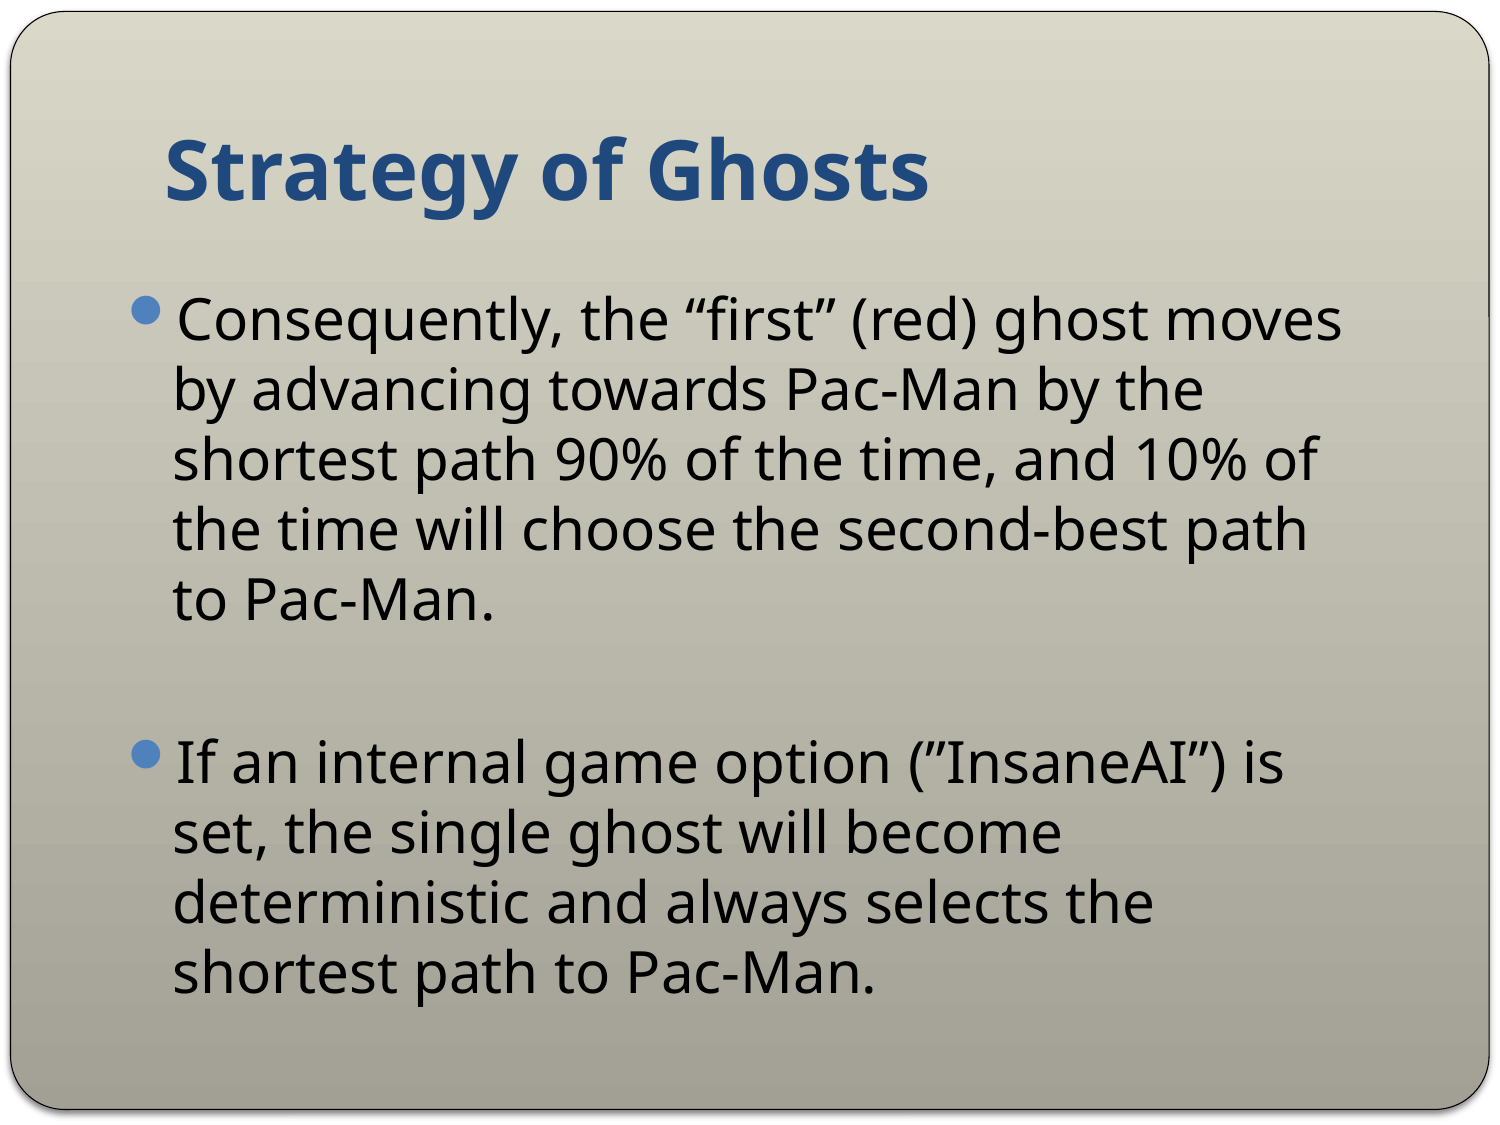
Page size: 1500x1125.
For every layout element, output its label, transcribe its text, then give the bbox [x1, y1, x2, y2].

title Strategy of Ghosts [150, 45, 1425, 233]
list Consequently, the “first” (red) ghost moves by advancing towards Pac-Man by the shortest path 90% of the time, and 10% of the time will choose the second-best path to Pac-Man. If an internal game option (”InsaneAI”) is set, the single ghost will become deterministic and always selects the shortest path to Pac-Man. [112, 275, 1388, 1025]
